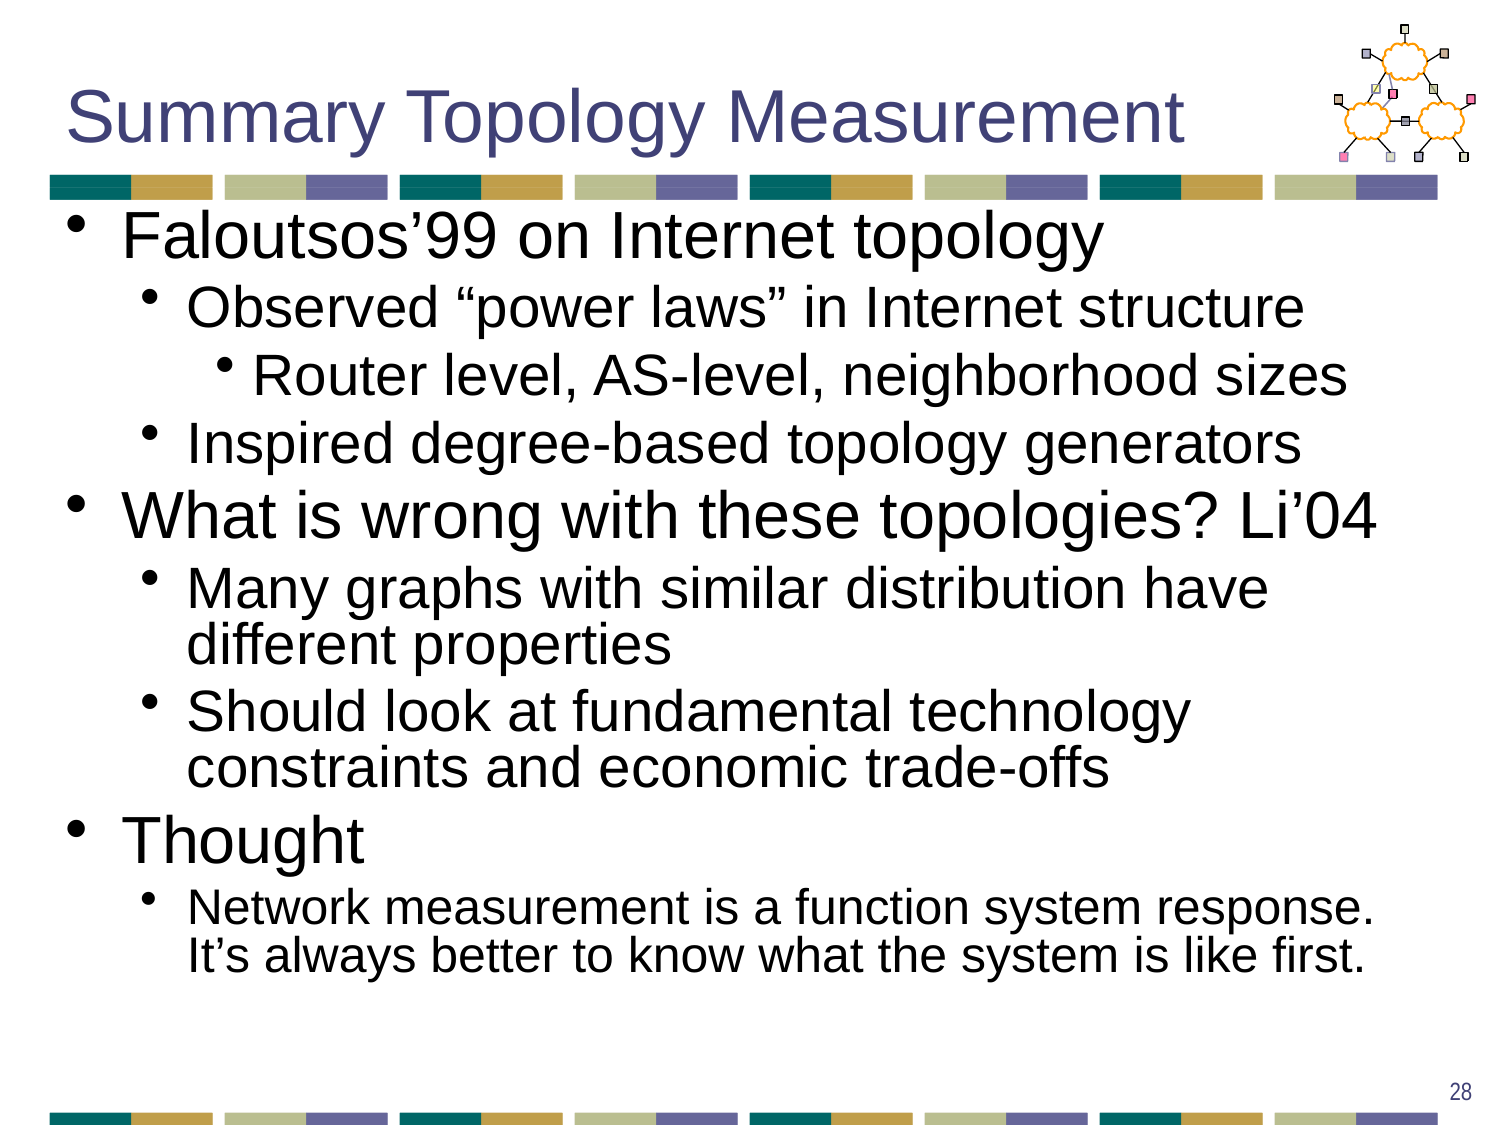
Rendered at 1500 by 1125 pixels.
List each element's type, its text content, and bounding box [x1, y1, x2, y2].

title Summary Topology Measurement [50, 62, 1438, 163]
list Faloutsos’99 on Internet topology Observed “power laws” in Internet structure Router level, AS-level, neighborhood sizes Inspired degree-based topology generators What is wrong with these topologies? Li’04 Many graphs with similar distribution have different properties Should look at fundamental technology constraints and economic trade-offs Thought Network measurement is a function system response. It’s always better to know what the system is like first. [50, 200, 1438, 1050]
slide_number 28 [1174, 1037, 1488, 1113]
